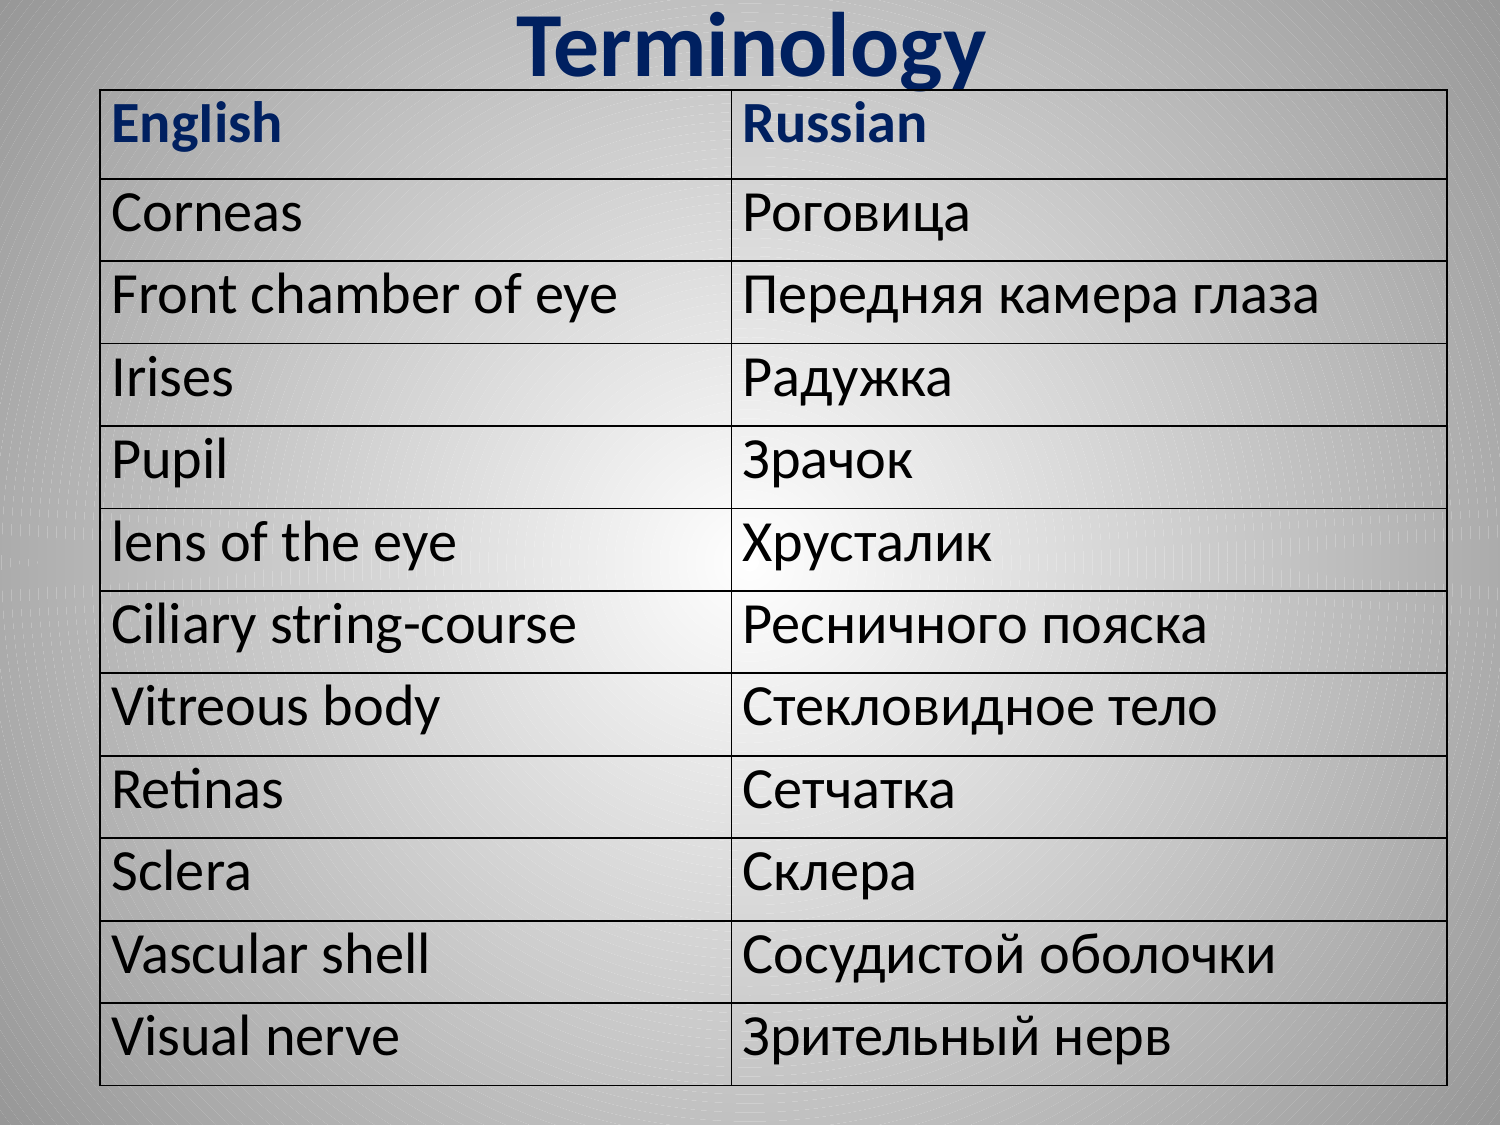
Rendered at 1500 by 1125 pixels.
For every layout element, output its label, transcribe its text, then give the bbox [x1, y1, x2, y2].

table_cell Склера [732, 839, 1446, 920]
table_cell Радужка [732, 344, 1446, 425]
title Terminology [76, 0, 1427, 81]
table_cell Pupil [101, 427, 731, 508]
table_cell Ciliary string-course [101, 592, 731, 672]
table_cell Сетчатка [732, 757, 1446, 837]
table_cell Vitreous body [101, 674, 731, 755]
table_cell Retinas [101, 757, 731, 837]
table_cell Sclera [101, 839, 731, 920]
table_cell Ресничного пояска [732, 592, 1446, 672]
table_cell Зрительный нерв [732, 1004, 1446, 1085]
table_cell Сосудистой оболочки [732, 922, 1446, 1002]
table_cell Роговица [732, 180, 1446, 260]
table_cell Visual nerve [101, 1004, 731, 1085]
table_cell Front chamber of eye [101, 262, 731, 343]
table_cell Передняя камера глаза [732, 262, 1446, 343]
table_cell Хрусталик [732, 509, 1446, 590]
table_header EngIish [101, 91, 731, 178]
table_cell Irises [101, 344, 731, 425]
table_cell Vascular shell [101, 922, 731, 1002]
table_cell Сorneas [101, 180, 731, 260]
table_cell lens of the eye [101, 509, 731, 590]
table_cell Стекловидное тело [732, 674, 1446, 755]
table_cell Зрачок [732, 427, 1446, 508]
table_header Russian [732, 91, 1446, 178]
